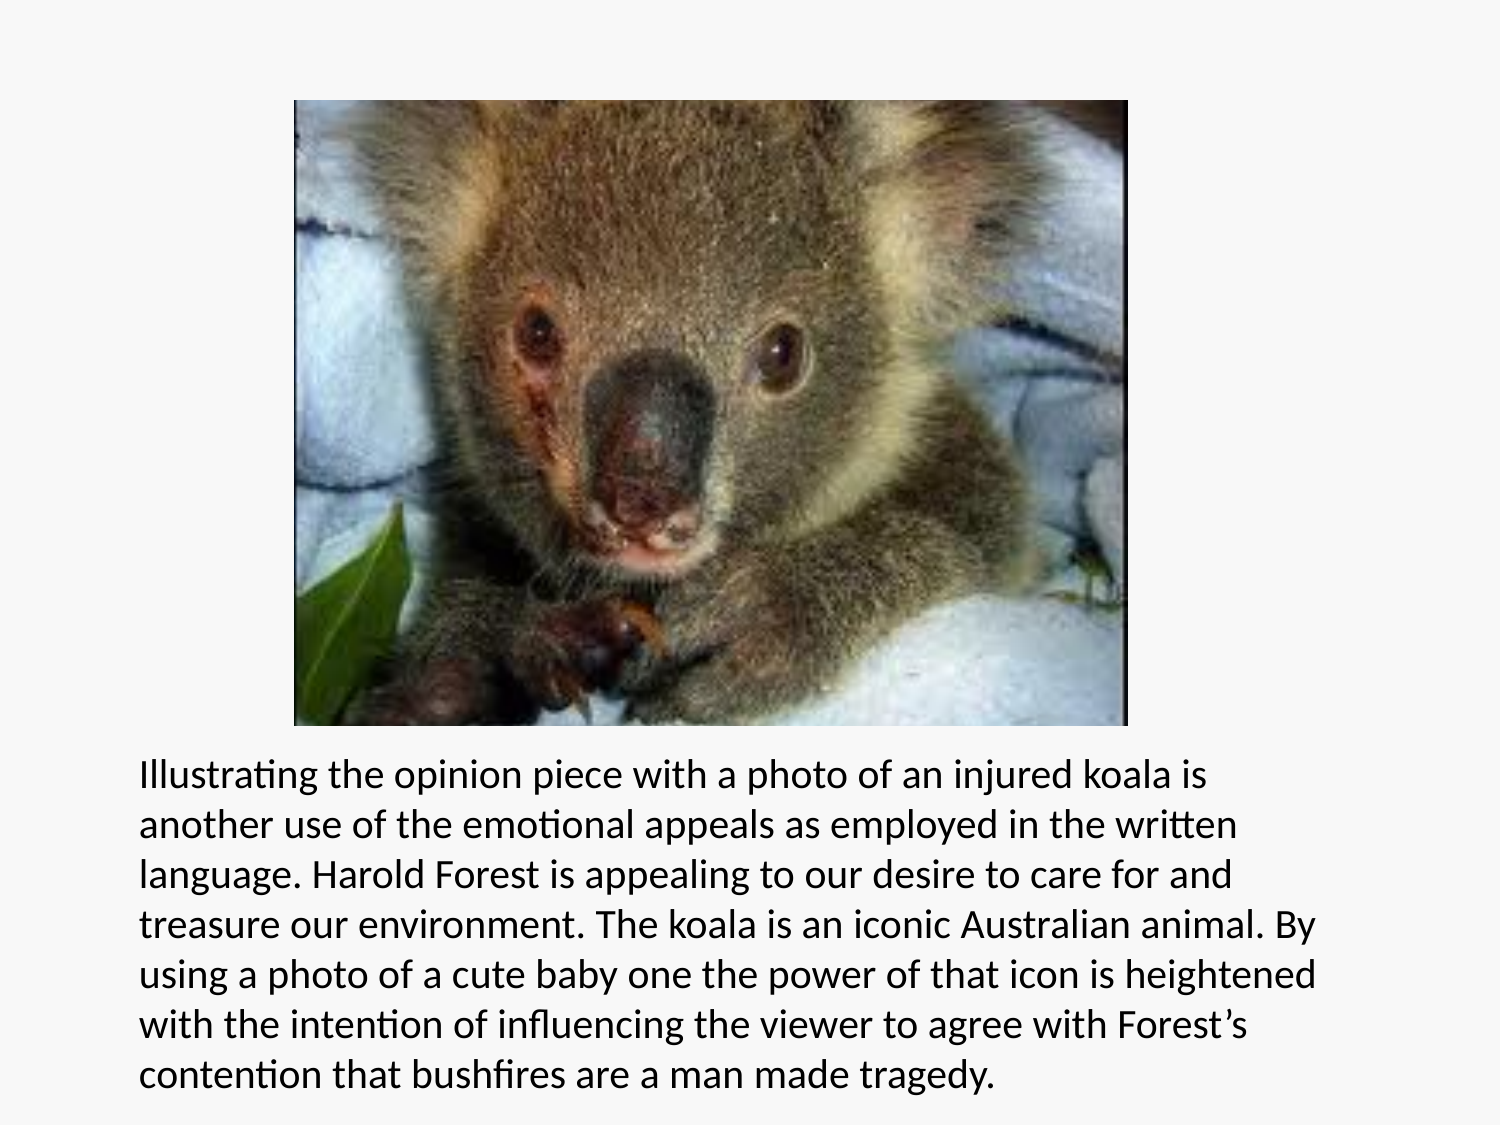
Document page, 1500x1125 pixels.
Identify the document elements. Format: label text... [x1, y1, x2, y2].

list Illustrating the opinion piece with a photo of an injured koala is another use of the emotional appeals as employed in the written language. Harold Forest is appealing to our desire to care for and treasure our environment. The koala is an iconic Australian animal. By using a photo of a cute baby one the power of that icon is heightened with the intention of influencing the viewer to agree with Forest’s contention that bushfires are a man made tragedy. [123, 739, 1365, 1047]
picture [293, 100, 1129, 727]
